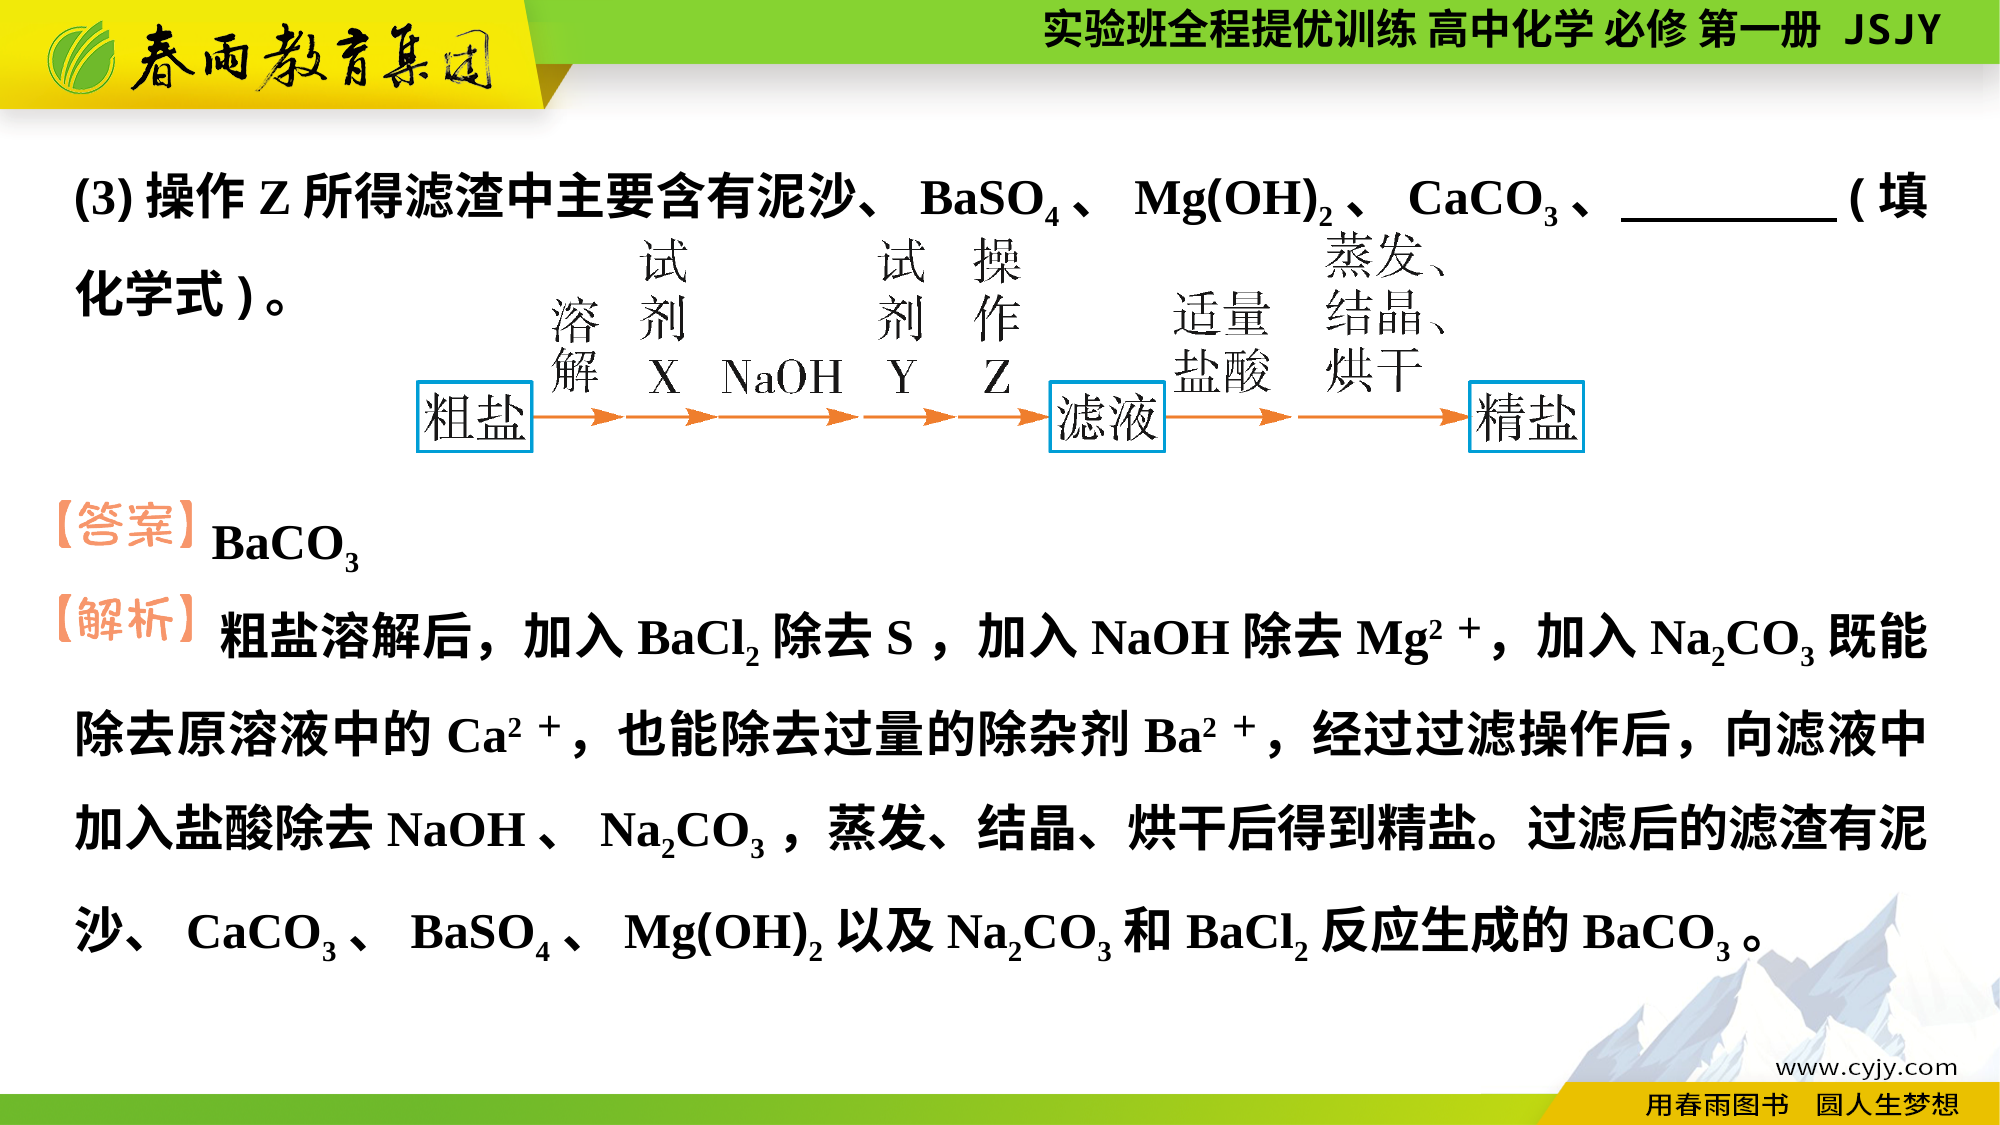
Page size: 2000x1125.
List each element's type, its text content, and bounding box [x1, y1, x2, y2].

text_box BaCO3 [59, 467, 1944, 586]
picture [0, 0, 2000, 1125]
list (3)操作Z所得滤渣中主要含有泥沙、BaSO4、Mg(OH)2、CaCO3、 (填化学式)。 [59, 122, 1944, 320]
